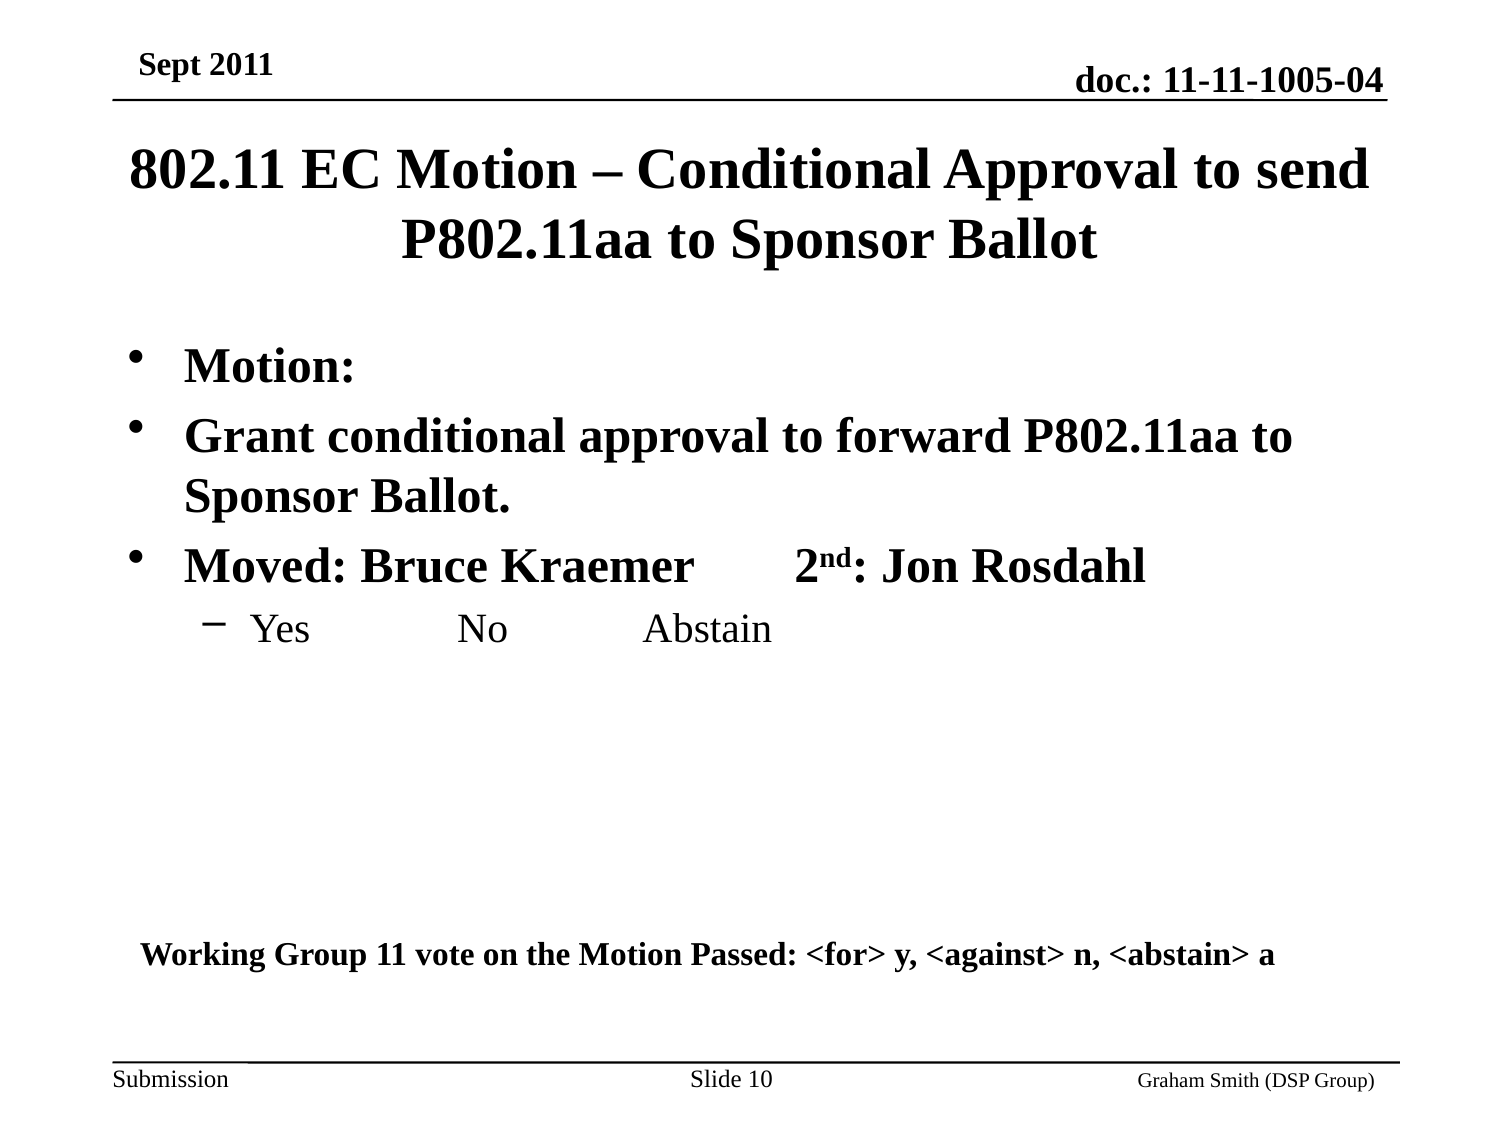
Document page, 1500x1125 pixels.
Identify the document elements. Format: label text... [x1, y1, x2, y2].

text_box Working Group 11 vote on the Motion Passed: <for> y, <against> n, <abstain> a [125, 924, 1375, 1040]
list Motion: Grant conditional approval to forward P802.11aa to Sponsor Ballot. Moved: Bruce Kraemer 2nd: Jon Rosdahl Yes No Abstain [112, 324, 1388, 751]
slide_number Slide 10 [687, 1062, 776, 1093]
title 802.11 EC Motion – Conditional Approval to send P802.11aa to Sponsor Ballot [112, 112, 1388, 288]
